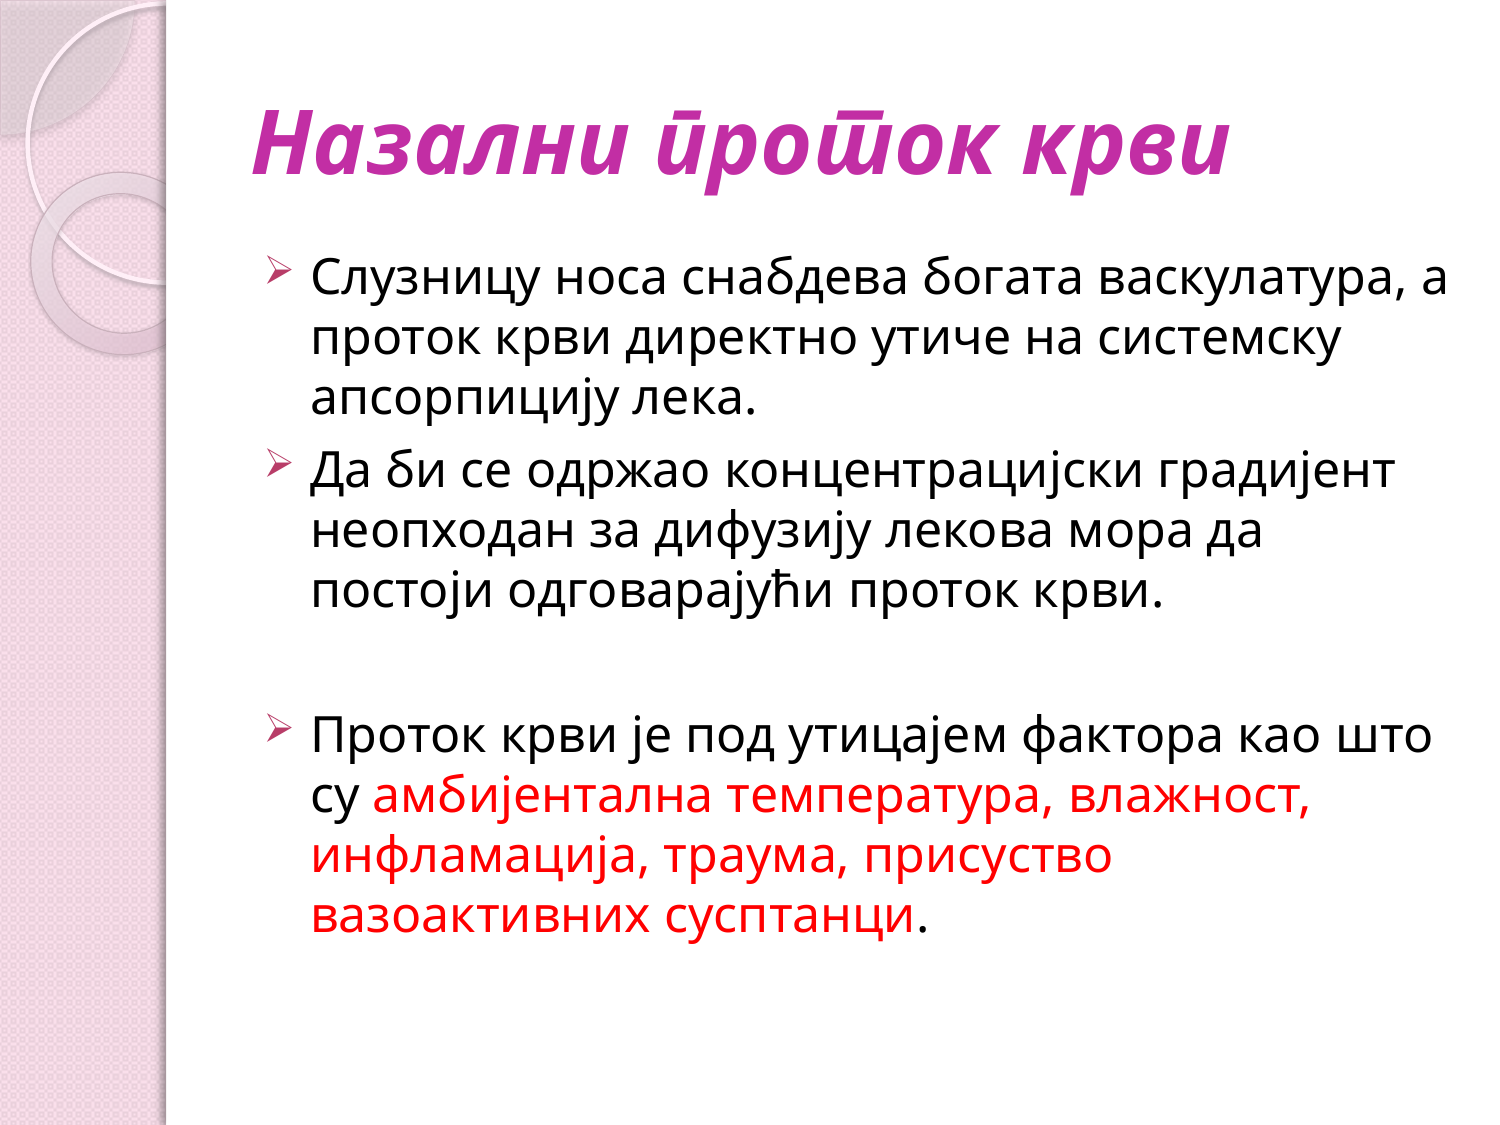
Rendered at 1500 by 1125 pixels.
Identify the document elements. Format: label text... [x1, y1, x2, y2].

title Назални проток крви [235, 45, 1466, 233]
list Слузницу носа снабдева богата васкулатура, а проток крви директно утиче на системску апсорпицију лека. Да би се одржао концентрацијски градијент неопходан за дифузију лекова мора да постоји одговарајући проток крви. Проток крви је под утицајем фактора као што су амбијентална температура, влажност, инфламација, траума, присуство вазоактивних сусптанци. [235, 237, 1466, 1025]
